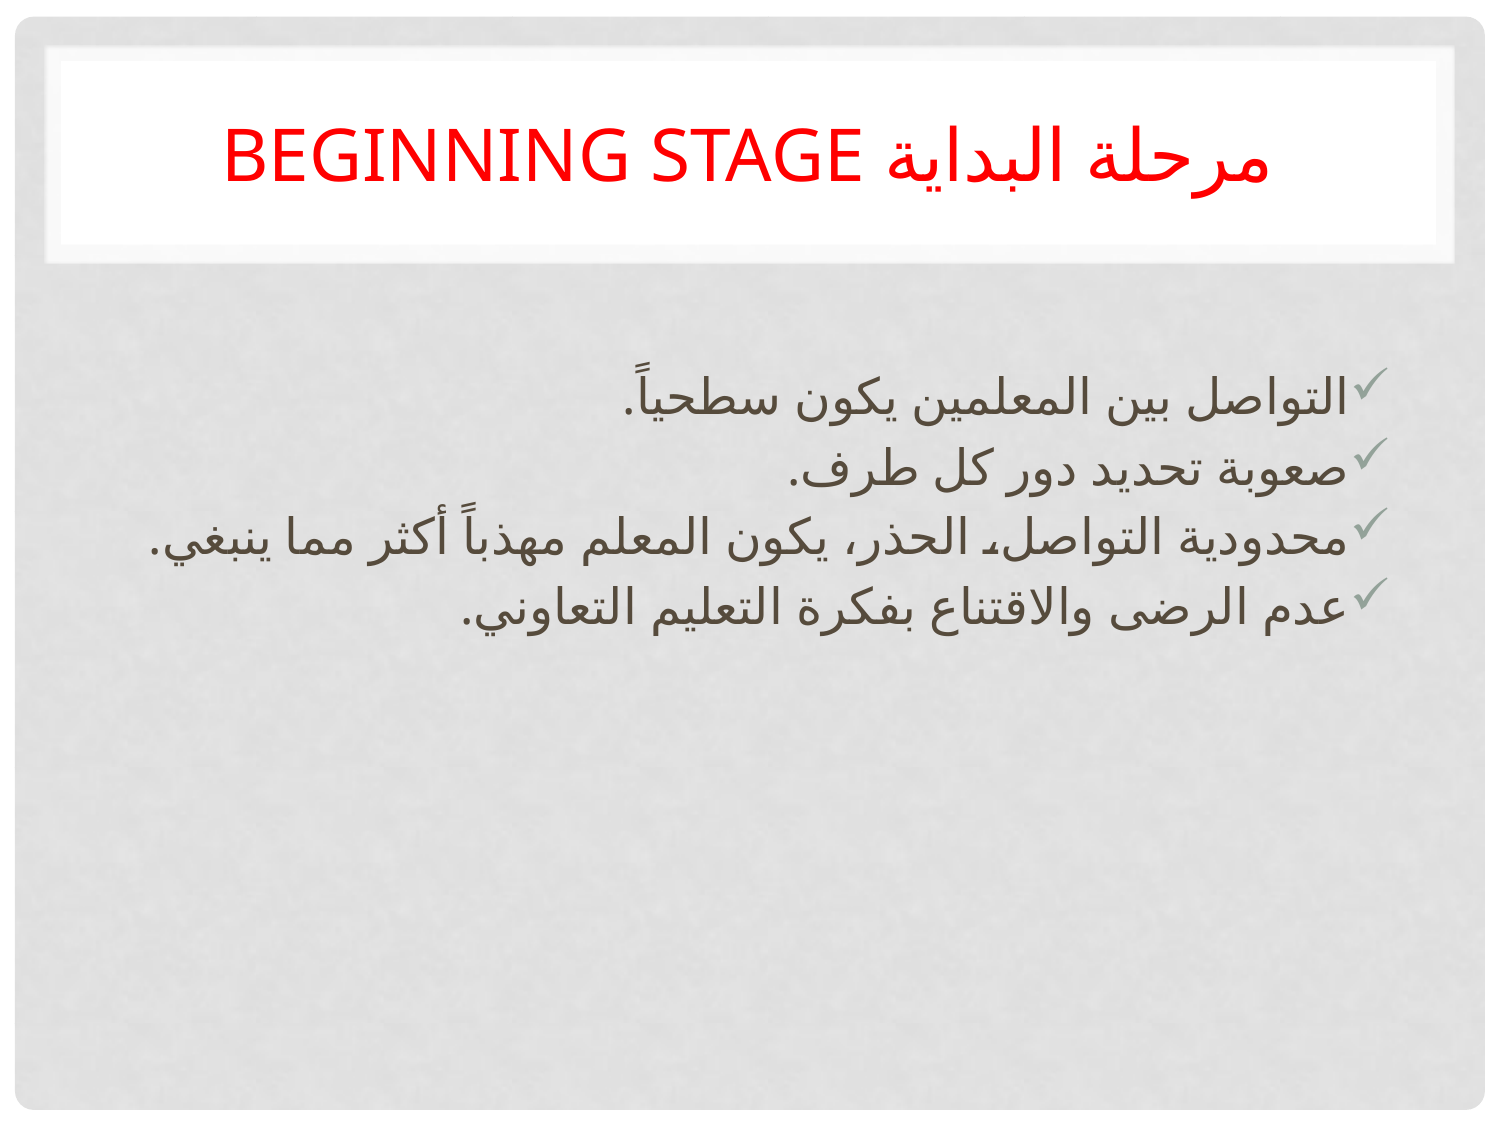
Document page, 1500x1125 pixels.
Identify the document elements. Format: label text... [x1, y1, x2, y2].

list التواصل بين المعلمين يكون سطحياً. صعوبة تحديد دور كل طرف. محدودية التواصل، الحذر، يكون المعلم مهذباً أكثر مما ينبغي. عدم الرضى والاقتناع بفكرة التعليم التعاوني. [75, 287, 1425, 1005]
title مرحلة البداية BEGINNING STAGE [69, 66, 1425, 238]
